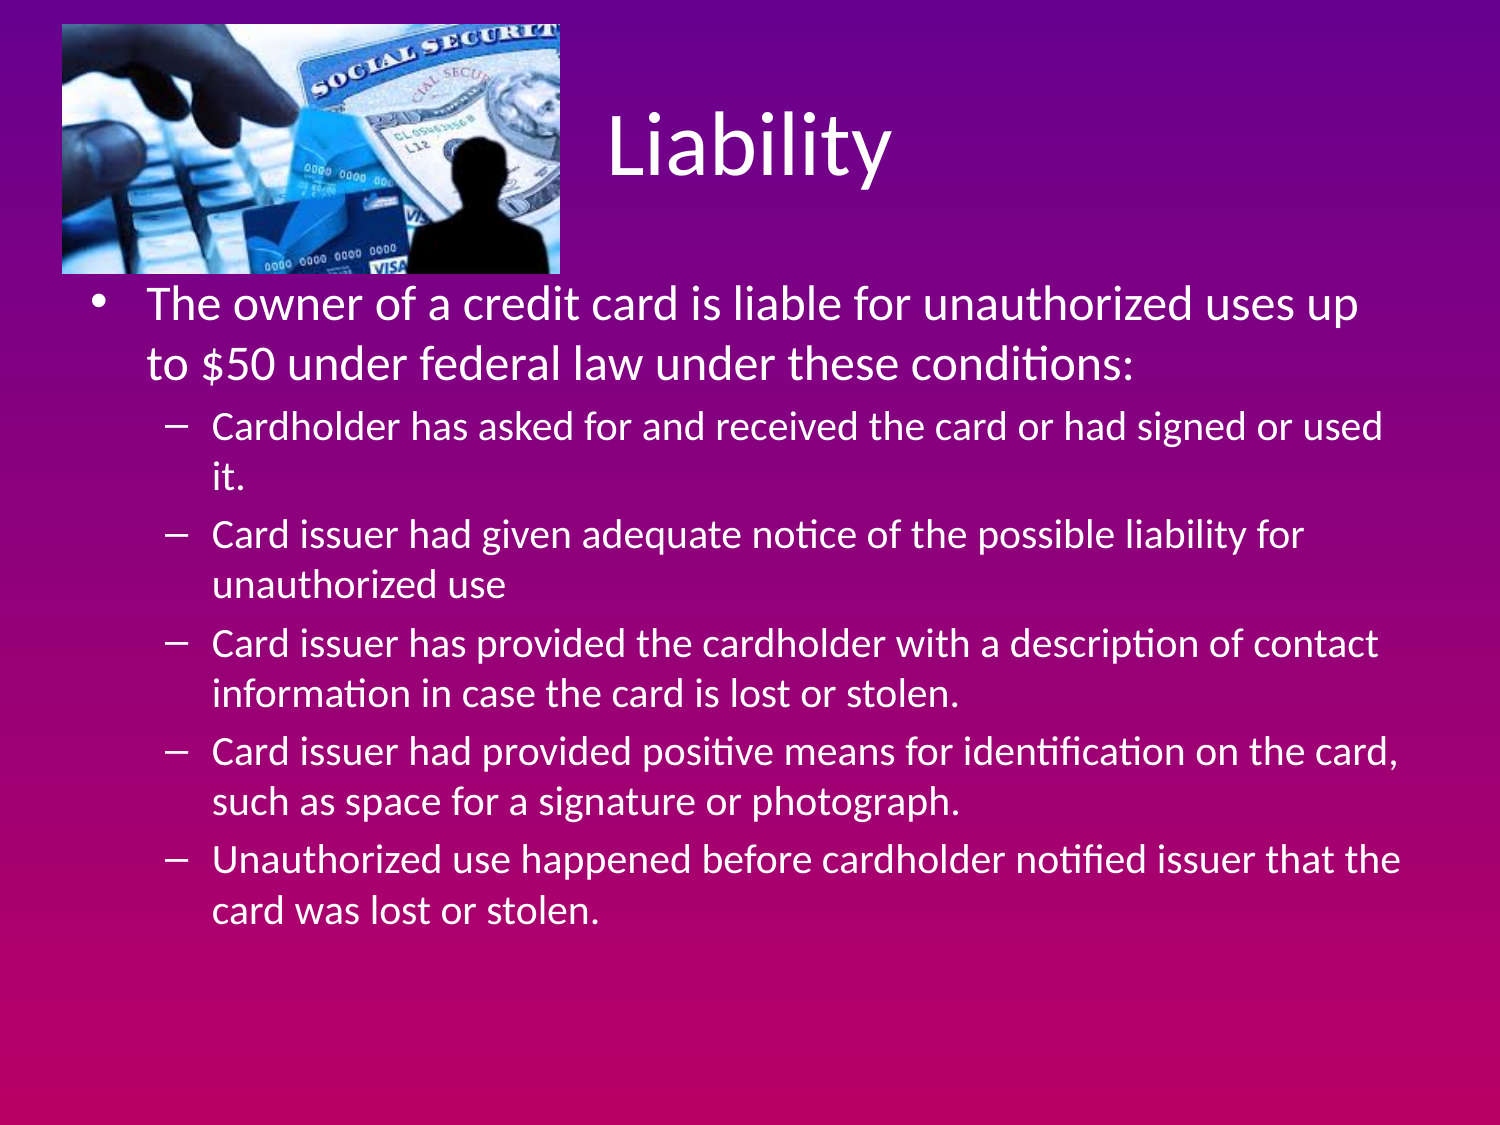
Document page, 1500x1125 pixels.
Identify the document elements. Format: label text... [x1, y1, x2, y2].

list The owner of a credit card is liable for unauthorized uses up to $50 under federal law under these conditions: Cardholder has asked for and received the card or had signed or used it. Card issuer had given adequate notice of the possible liability for unauthorized use Card issuer has provided the cardholder with a description of contact information in case the card is lost or stolen. Card issuer had provided positive means for identification on the card, such as space for a signature or photograph. Unauthorized use happened before cardholder notified issuer that the card was lost or stolen. [75, 262, 1425, 1005]
picture [62, 24, 560, 274]
title Liability [563, 45, 1425, 233]
